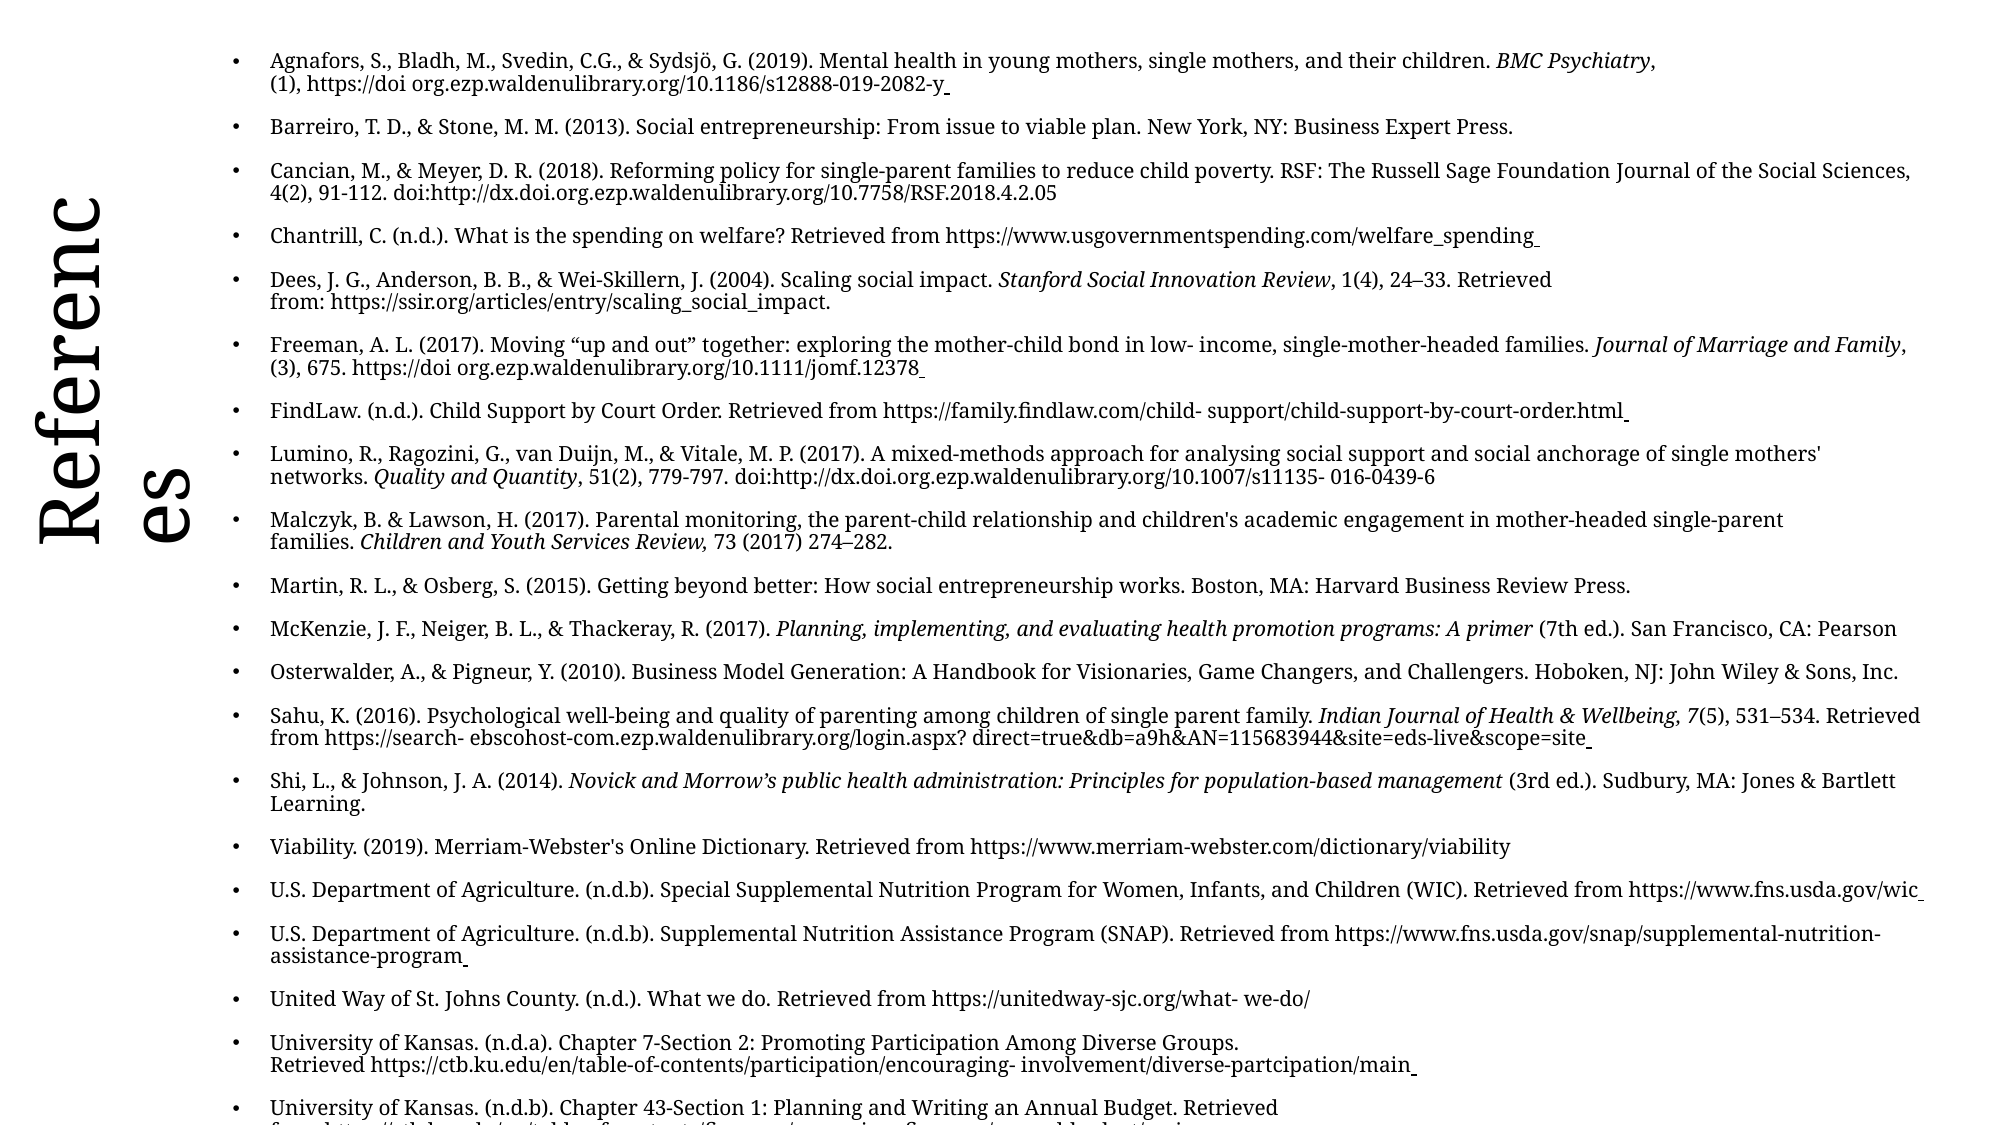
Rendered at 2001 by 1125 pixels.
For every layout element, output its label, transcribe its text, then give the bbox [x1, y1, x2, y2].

list Agnafors, S., Bladh, M., Svedin, C.G., & Sydsjö, G. (2019). Mental health in young mothers, single mothers, and their children. BMC Psychiatry, (1), https://doi org.ezp.waldenulibrary.org/10.1186/s12888-019-2082-y Barreiro, T. D., & Stone, M. M. (2013). Social entrepreneurship: From issue to viable plan. New York, NY: Business Expert Press. Cancian, M., & Meyer, D. R. (2018). Reforming policy for single-parent families to reduce child poverty. RSF: The Russell Sage Foundation Journal of the Social Sciences, 4(2), 91-112. doi:http://dx.doi.org.ezp.waldenulibrary.org/10.7758/RSF.2018.4.2.05 Chantrill, C. (n.d.). What is the spending on welfare? Retrieved from https://www.usgovernmentspending.com/welfare_spending Dees, J. G., Anderson, B. B., & Wei-Skillern, J. (2004). Scaling social impact. Stanford Social Innovation Review, 1(4), 24–33. Retrieved from: https://ssir.org/articles/entry/scaling_social_impact. Freeman, A. L. (2017). Moving “up and out” together: exploring the mother-child bond in low- income, single-mother-headed families. Journal of Marriage and Family, (3), 675. https://doi org.ezp.waldenulibrary.org/10.1111/jomf.12378 FindLaw. (n.d.). Child Support by Court Order. Retrieved from https://family.findlaw.com/child- support/child-support-by-court-order.html Lumino, R., Ragozini, G., van Duijn, M., & Vitale, M. P. (2017). A mixed-methods approach for analysing social support and social anchorage of single mothers' networks. Quality and Quantity, 51(2), 779-797. doi:http://dx.doi.org.ezp.waldenulibrary.org/10.1007/s11135- 016-0439-6 Malczyk, B. & Lawson, H. (2017). Parental monitoring, the parent-child relationship and children's academic engagement in mother-headed single-parent families. Children and Youth Services Review, 73 (2017) 274–282. Martin, R. L., & Osberg, S. (2015). Getting beyond better: How social entrepreneurship works. Boston, MA: Harvard Business Review Press. McKenzie, J. F., Neiger, B. L., & Thackeray, R. (2017). Planning, implementing, and evaluating health promotion programs: A primer (7th ed.). San Francisco, CA: Pearson Osterwalder, A., & Pigneur, Y. (2010). Business Model Generation: A Handbook for Visionaries, Game Changers, and Challengers. Hoboken, NJ: John Wiley & Sons, Inc. Sahu, K. (2016). Psychological well-being and quality of parenting among children of single parent family. Indian Journal of Health & Wellbeing, 7(5), 531–534. Retrieved from https://search- ebscohost-com.ezp.waldenulibrary.org/login.aspx? direct=true&db=a9h&AN=115683944&site=eds-live&scope=site Shi, L., & Johnson, J. A. (2014). Novick and Morrow’s public health administration: Principles for population-based management (3rd ed.). Sudbury, MA: Jones & Bartlett Learning. Viability. (2019). Merriam-Webster's Online Dictionary. Retrieved from https://www.merriam-webster.com/dictionary/viability U.S. Department of Agriculture. (n.d.b). Special Supplemental Nutrition Program for Women, Infants, and Children (WIC). Retrieved from https://www.fns.usda.gov/wic U.S. Department of Agriculture. (n.d.b). Supplemental Nutrition Assistance Program (SNAP). Retrieved from https://www.fns.usda.gov/snap/supplemental-nutrition-assistance-program United Way of St. Johns County. (n.d.). What we do. Retrieved from https://unitedway-sjc.org/what- we-do/ University of Kansas. (n.d.a). Chapter 7-Section 2: Promoting Participation Among Diverse Groups. Retrieved https://ctb.ku.edu/en/table-of-contents/participation/encouraging- involvement/diverse-partcipation/main University of Kansas. (n.d.b). Chapter 43-Section 1: Planning and Writing an Annual Budget. Retrieved from https://ctb.ku.edu/en/table-of-contents/finances/managing- finances/annual-budget/main Weissberg, R. P. (2019). Promoting the Social and Emotional Learning of Millions of School Children. Perspectives on Psychological Science, 14(1), 65–69. https://doi.org/10.1177/1745691618817756 [217, 0, 1943, 667]
title References [0, 137, 217, 563]
